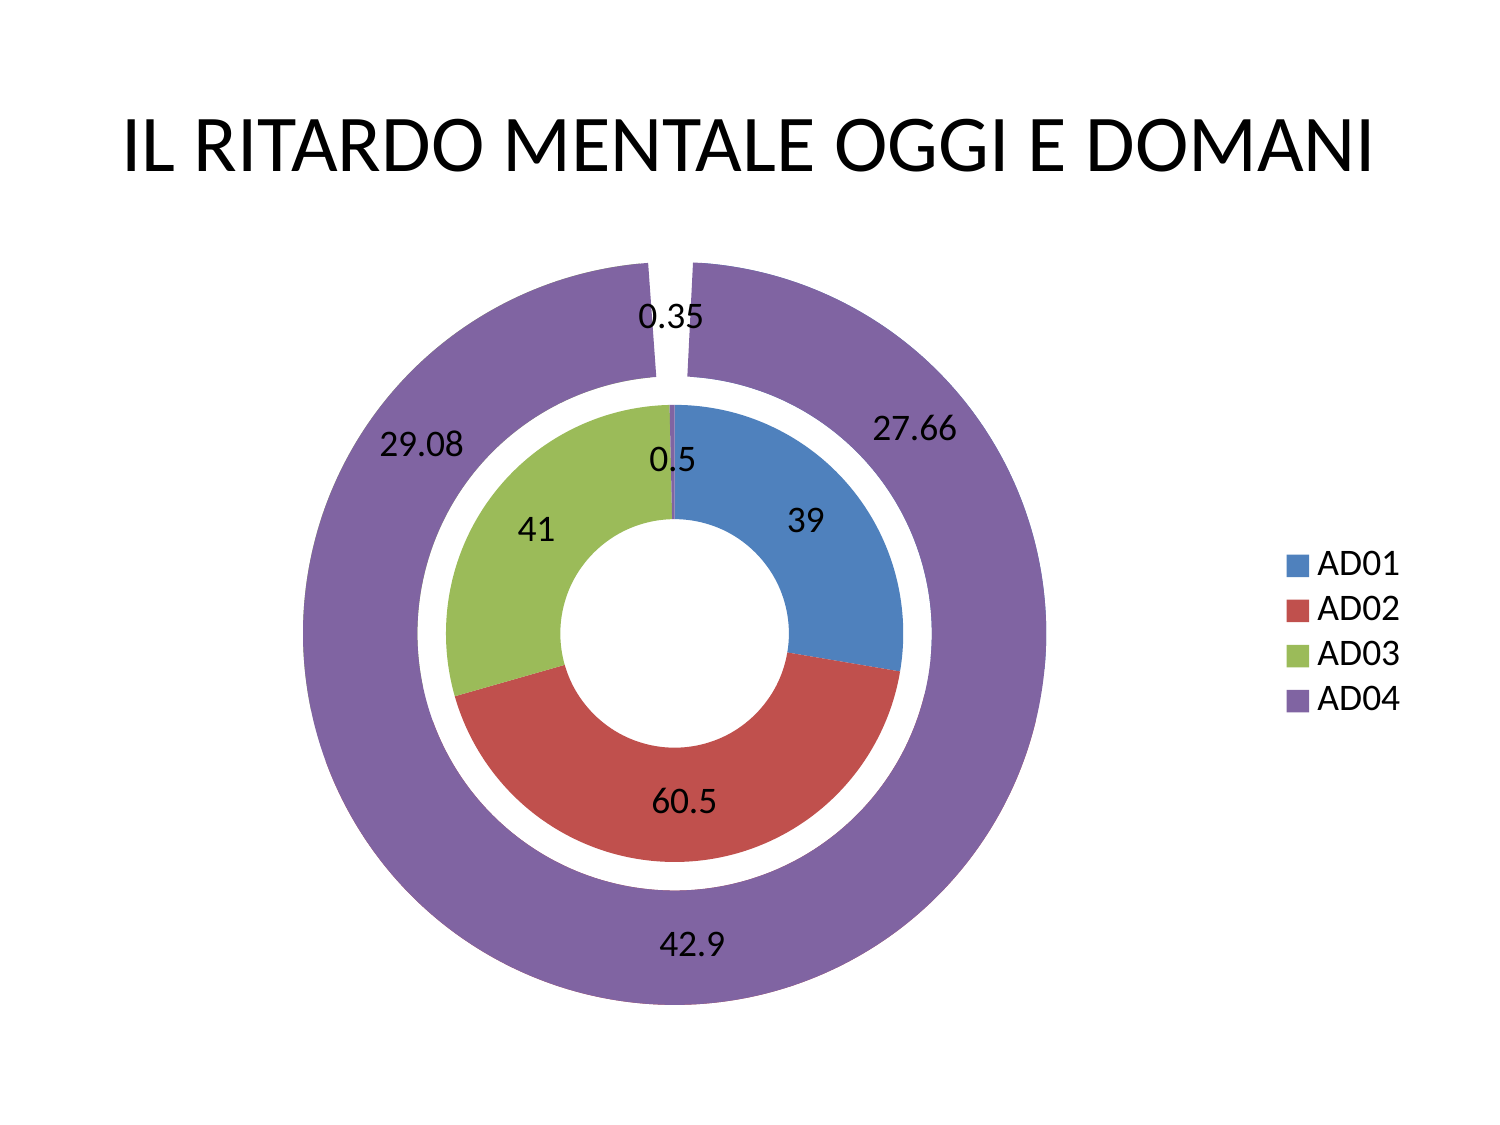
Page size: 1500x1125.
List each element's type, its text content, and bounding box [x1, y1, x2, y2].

title IL RITARDO MENTALE OGGI E DOMANI [74, 44, 1426, 233]
chart [74, 262, 1426, 1006]
